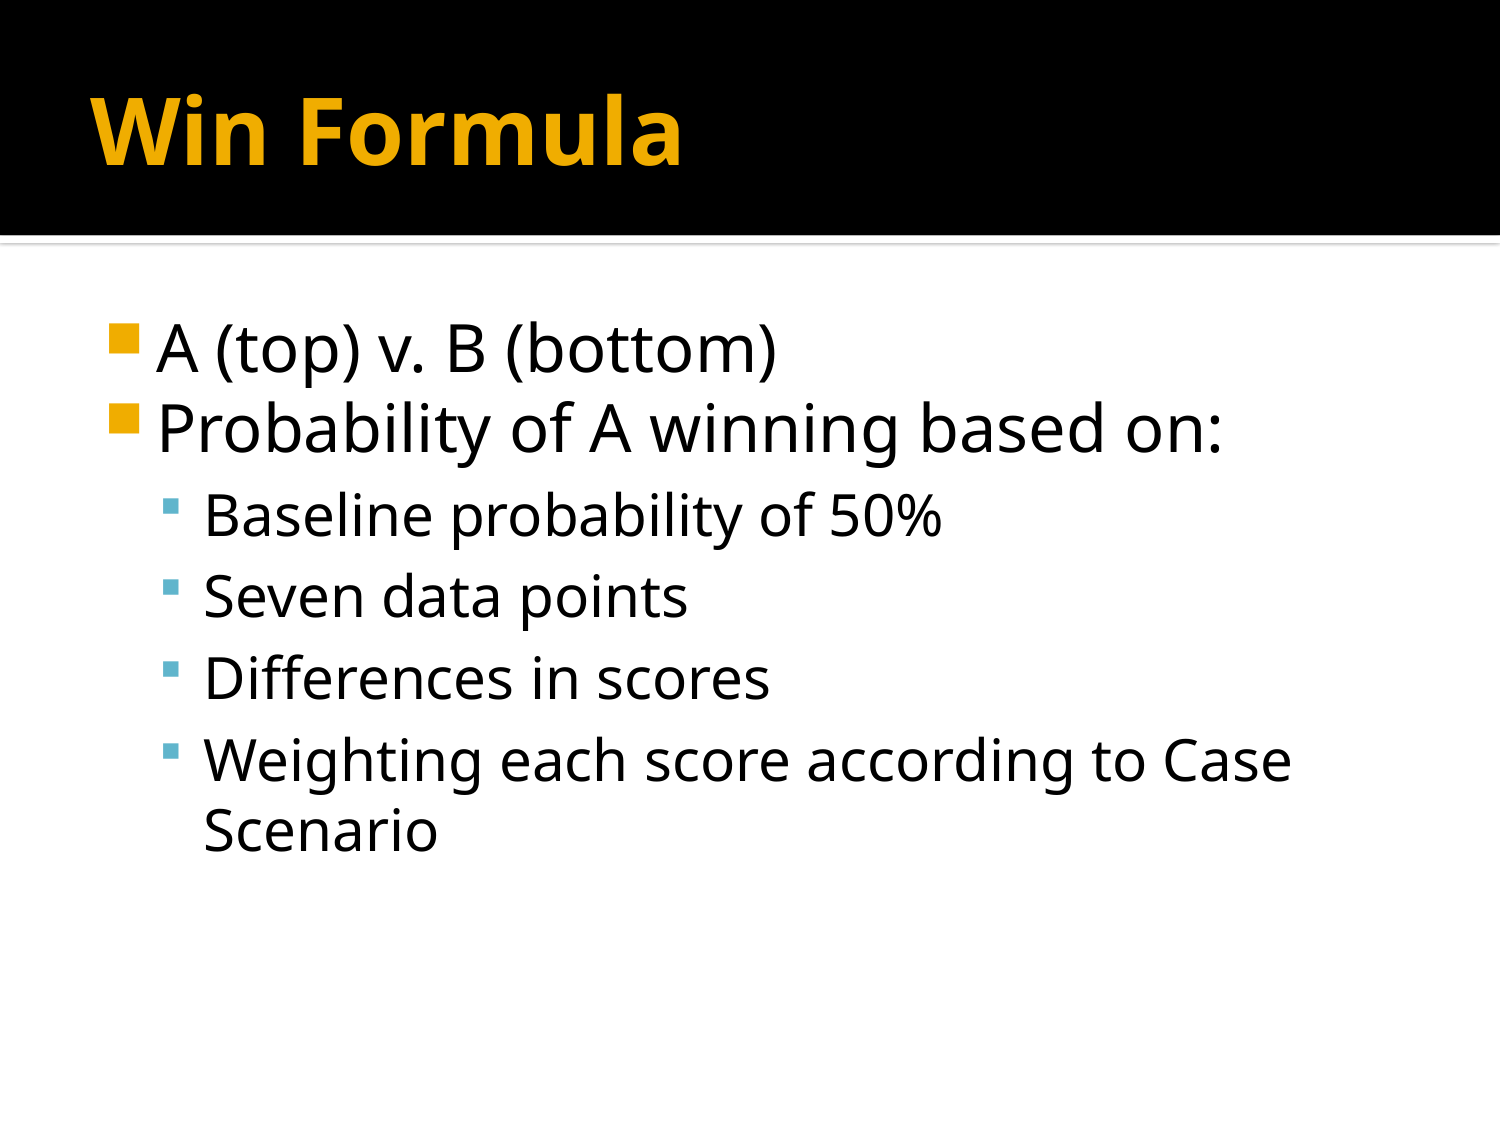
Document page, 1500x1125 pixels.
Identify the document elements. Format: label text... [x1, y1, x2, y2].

list A (top) v. B (bottom) Probability of A winning based on: Baseline probability of 50% Seven data points Differences in scores Weighting each score according to Case Scenario [75, 291, 1425, 1050]
title Win Formula [75, 25, 1425, 231]
